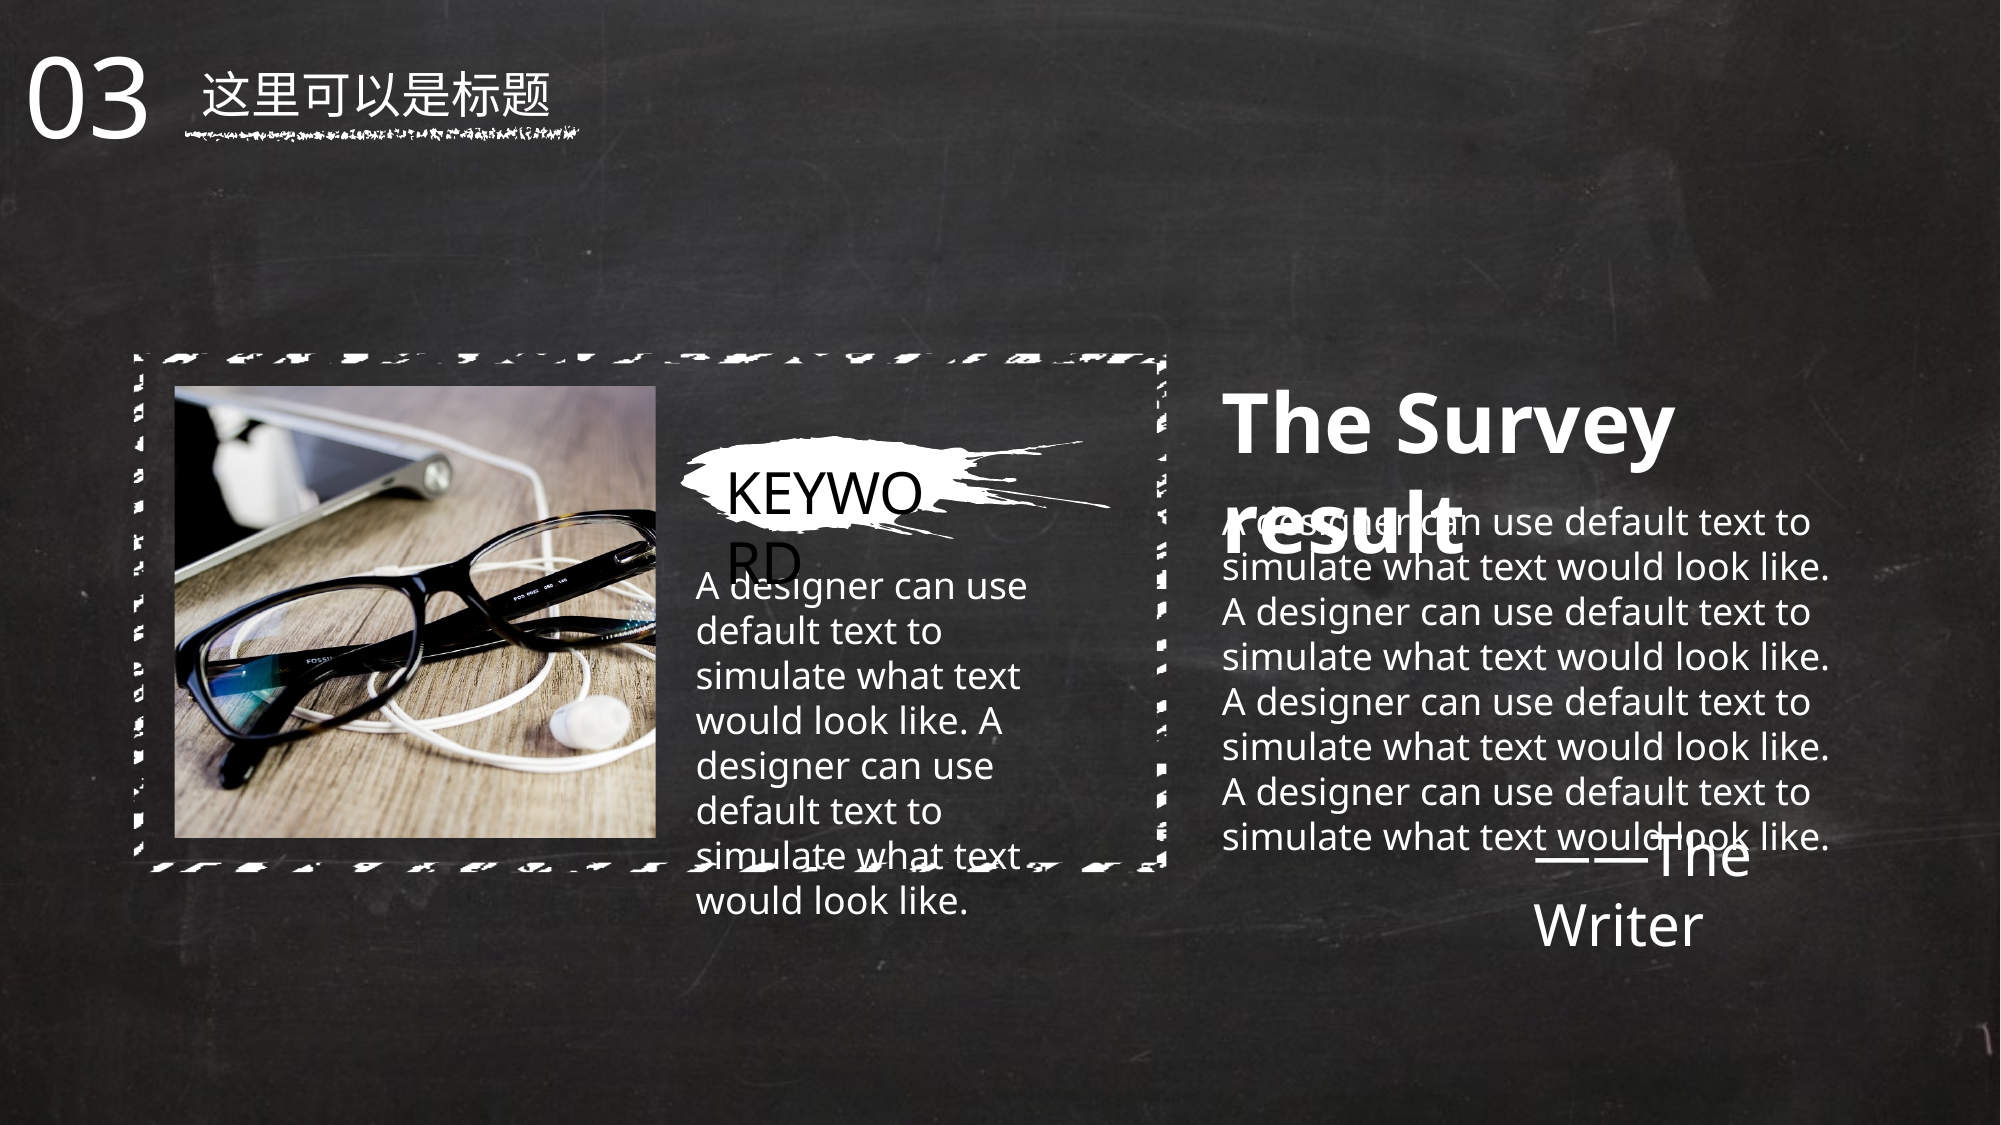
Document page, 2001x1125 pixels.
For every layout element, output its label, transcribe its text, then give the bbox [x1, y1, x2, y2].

text_box [727, 436, 928, 448]
text_box The Survey result [1207, 362, 1763, 490]
text_box A designer can use default text to simulate what text would look like. A designer can use default text to simulate what text would look like. A designer can use default text to simulate what text would look like. A designer can use default text to simulate what text would look like. [1207, 490, 1868, 910]
text_box [133, 353, 1167, 873]
text_box [680, 451, 710, 504]
text_box KEYWORD [710, 448, 946, 604]
text_box [946, 441, 1111, 509]
text_box [174, 385, 657, 838]
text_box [9, 18, 580, 171]
text_box A designer can use default text to simulate what text would look like. A designer can use default text to simulate what text would look like. [680, 554, 1112, 930]
picture [0, 0, 2001, 1125]
text_box ——The Writer [1519, 810, 1868, 966]
